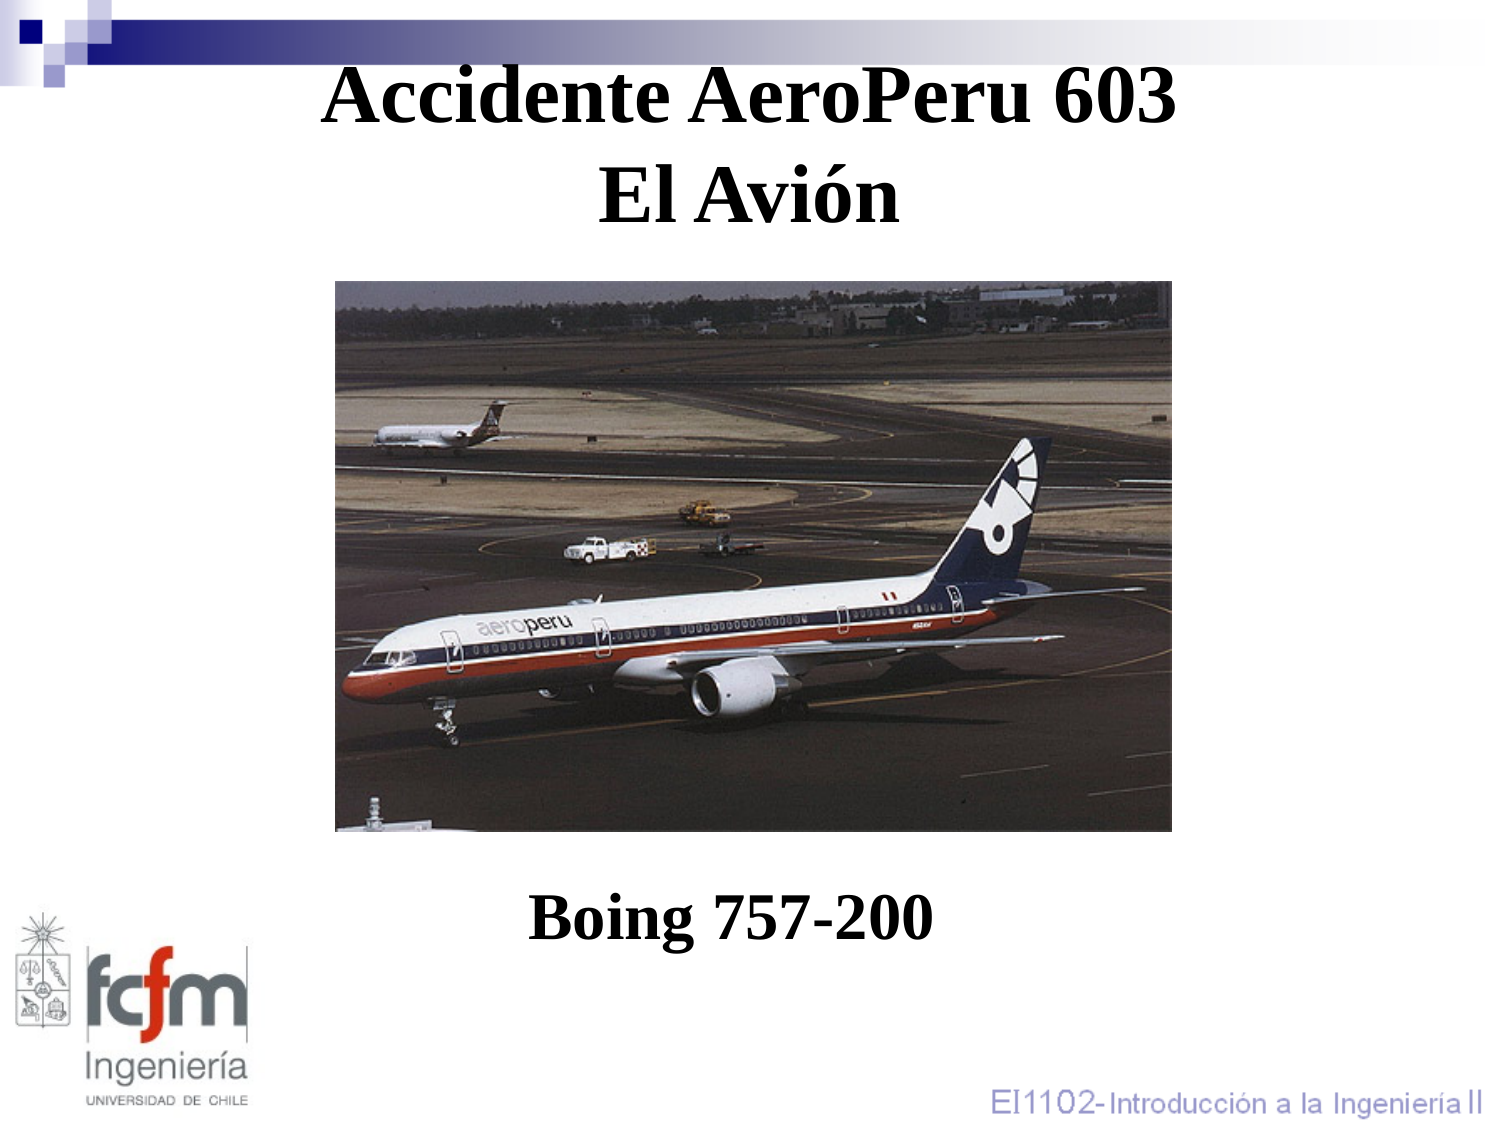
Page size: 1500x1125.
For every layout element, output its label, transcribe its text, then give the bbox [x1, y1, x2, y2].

text_box Boing 757-200 [513, 881, 1353, 977]
title Accidente AeroPeru 603 El Avión [74, 44, 1426, 233]
picture [0, 0, 1500, 1125]
